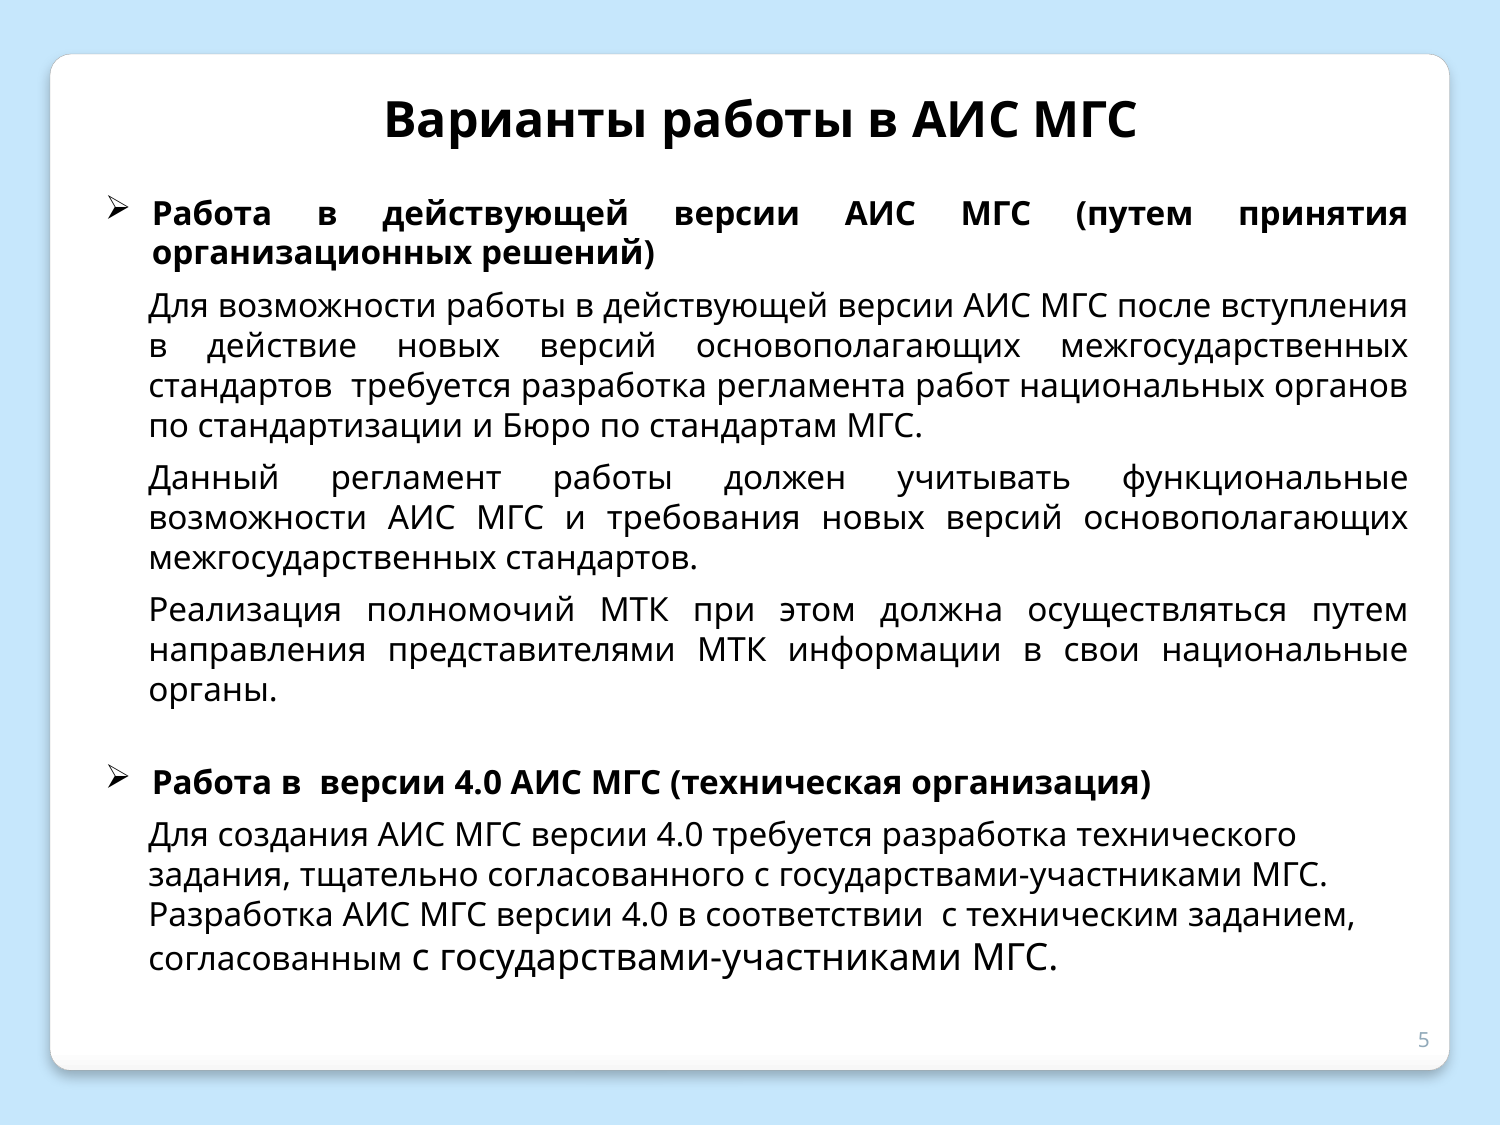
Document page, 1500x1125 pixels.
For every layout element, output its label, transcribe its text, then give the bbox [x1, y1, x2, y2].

text_box Варианты работы в АИС МГС [88, 79, 1447, 155]
slide_number 5 [1369, 1002, 1445, 1063]
text_box Работа в действующей версии АИС МГС (путем принятия организационных решений) Для возможности работы в действующей версии АИС МГС после вступления в действие новых версий основополагающих межгосударственных стандартов требуется разработка регламента работ национальных органов по стандартизации и Бюро по стандартам МГС. Данный регламент работы должен учитывать функциональные возможности АИС МГС и требования новых версий основополагающих межгосударственных стандартов. Реализация полномочий МТК при этом должна осуществляться путем направления представителями МТК информации в свои национальные органы. Работа в версии 4.0 АИС МГС (техническая организация) Для создания АИС МГС версии 4.0 требуется разработка технического задания, тщательно согласованного с государствами-участниками МГС. Разработка АИС МГС версии 4.0 в соответствии с техническим заданием, согласованным с государствами-участниками МГС. [90, 184, 1425, 986]
